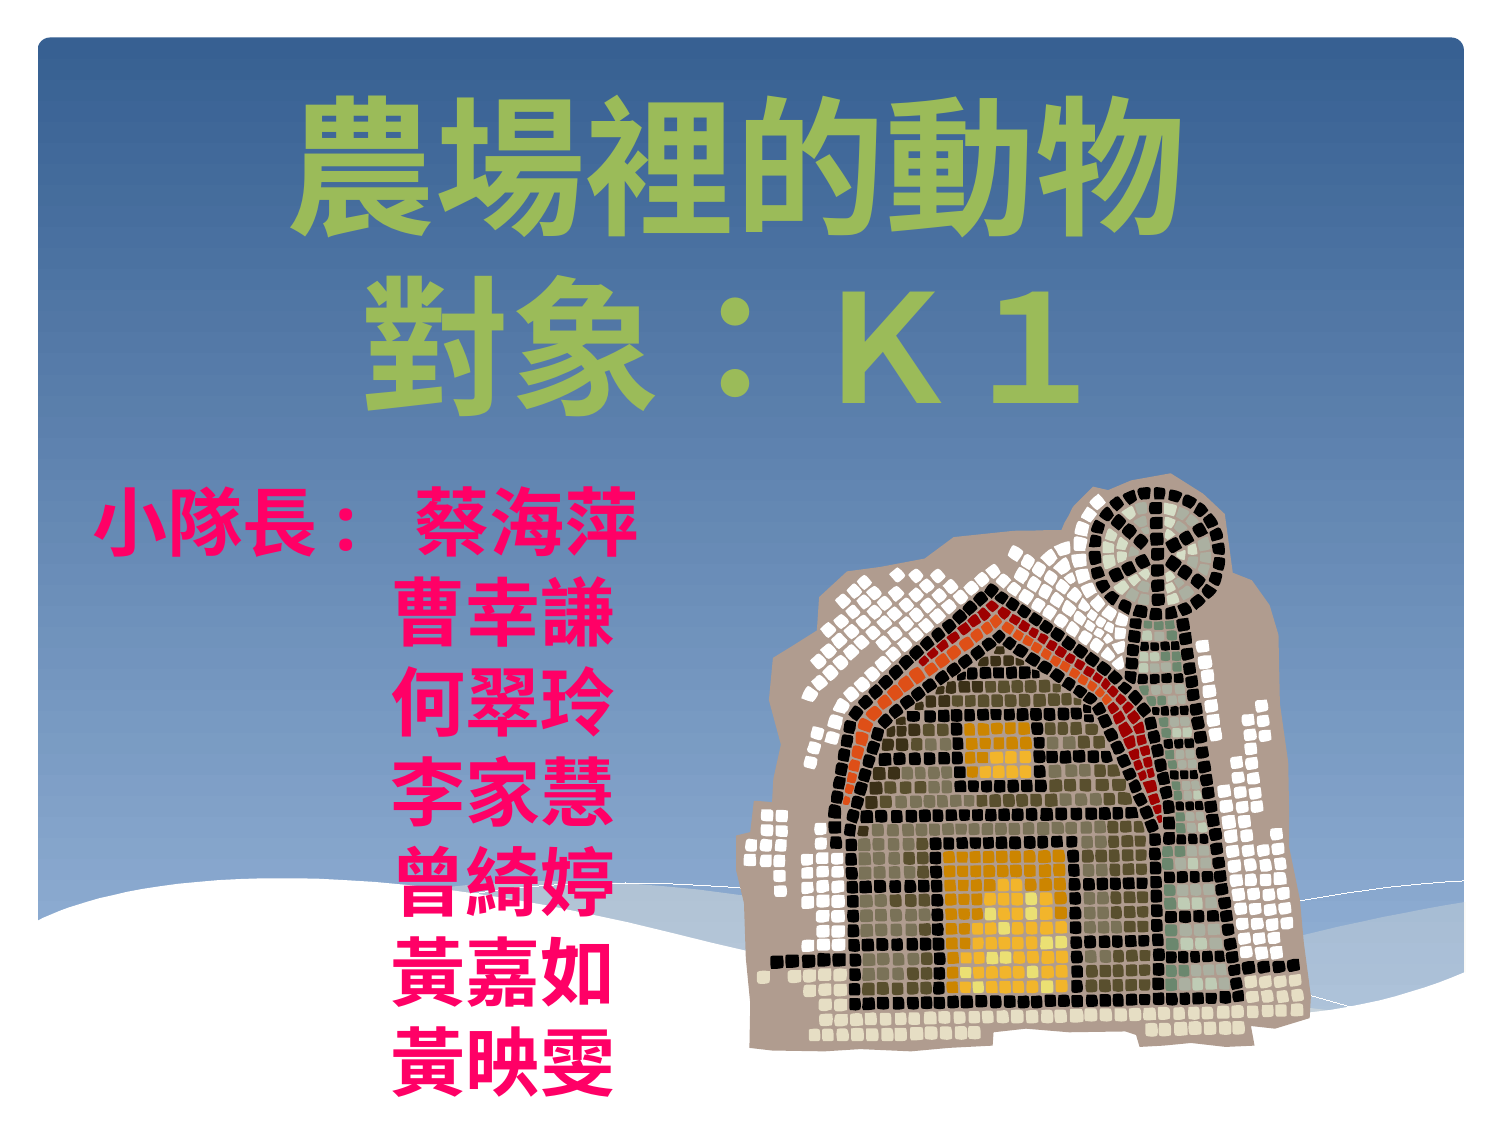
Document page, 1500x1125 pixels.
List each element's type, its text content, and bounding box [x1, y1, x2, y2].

text_box 農場裡的動物 對象：Ｋ１ [171, 66, 1300, 442]
picture [735, 464, 1320, 1061]
text_box 小隊長: 蔡海萍 曹幸謙 何翠玲 李家慧 曾綺婷 黃嘉如 黃映雯 [76, 467, 656, 1113]
